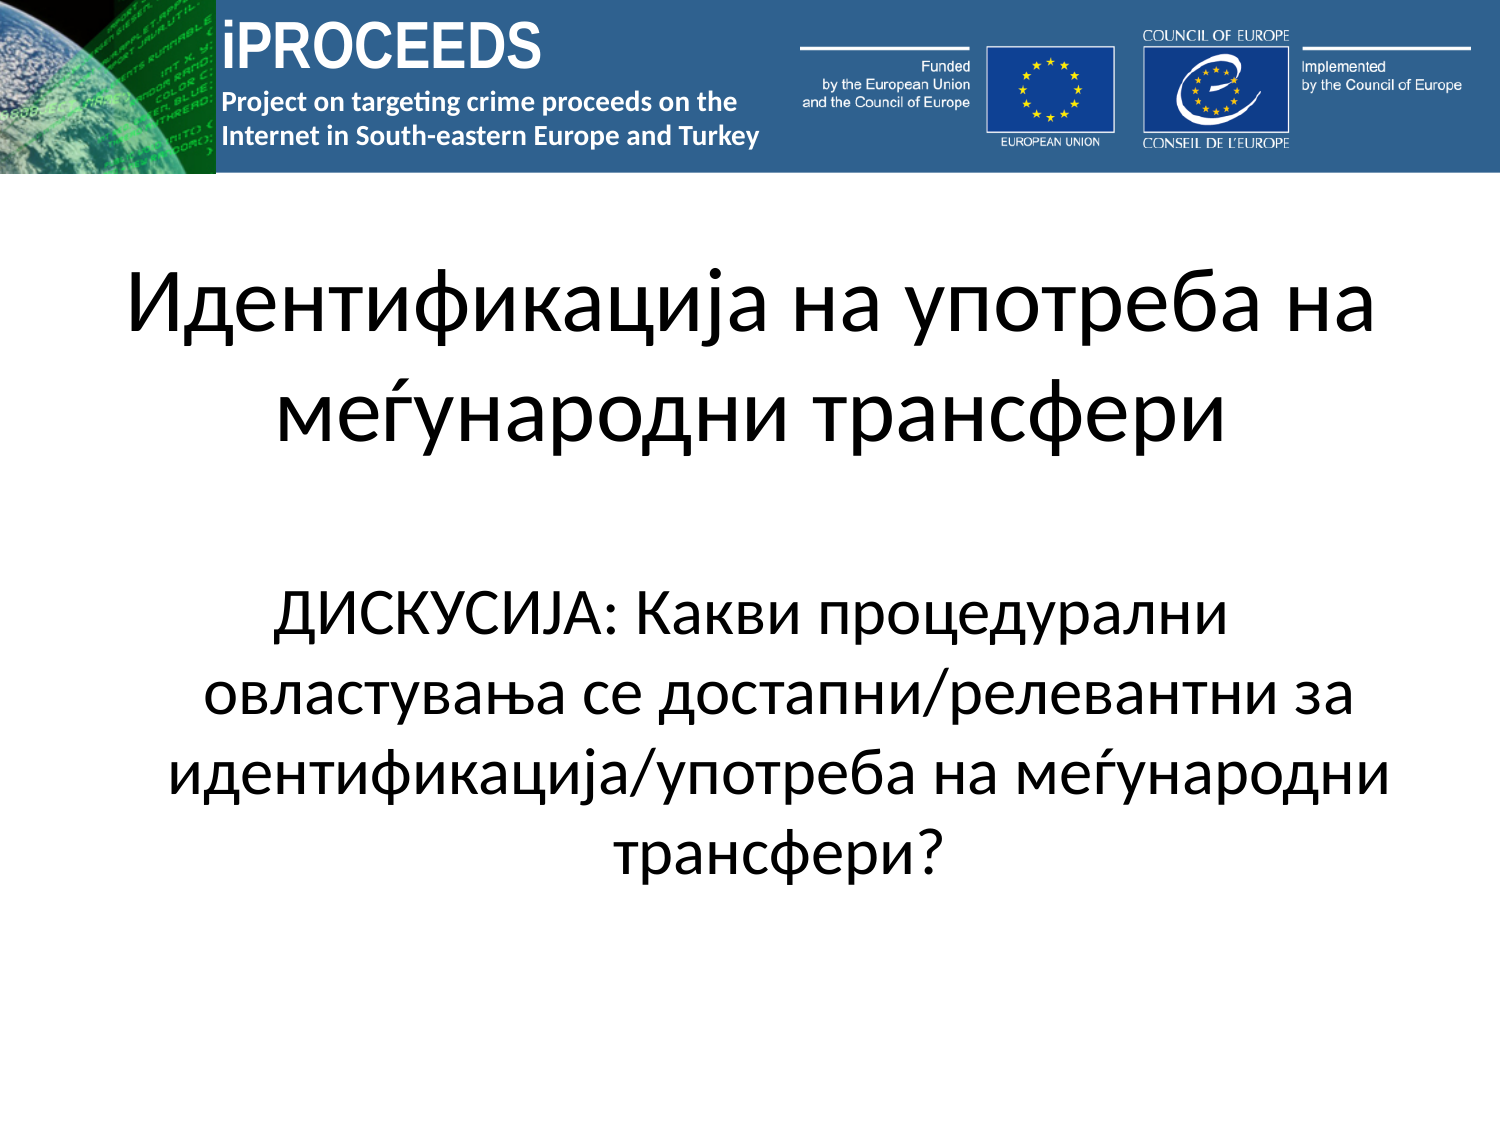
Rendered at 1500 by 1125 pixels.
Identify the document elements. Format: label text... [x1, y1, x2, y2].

list ДИСКУСИЈА: Какви процедурални овластувања се достапни/релевантни за идентификација/употреба на меѓународни трансфери? [76, 373, 1427, 1017]
picture [0, 0, 216, 174]
picture [800, 30, 1471, 148]
title Идентификација на употреба на меѓународни трансфери [76, 255, 1427, 373]
